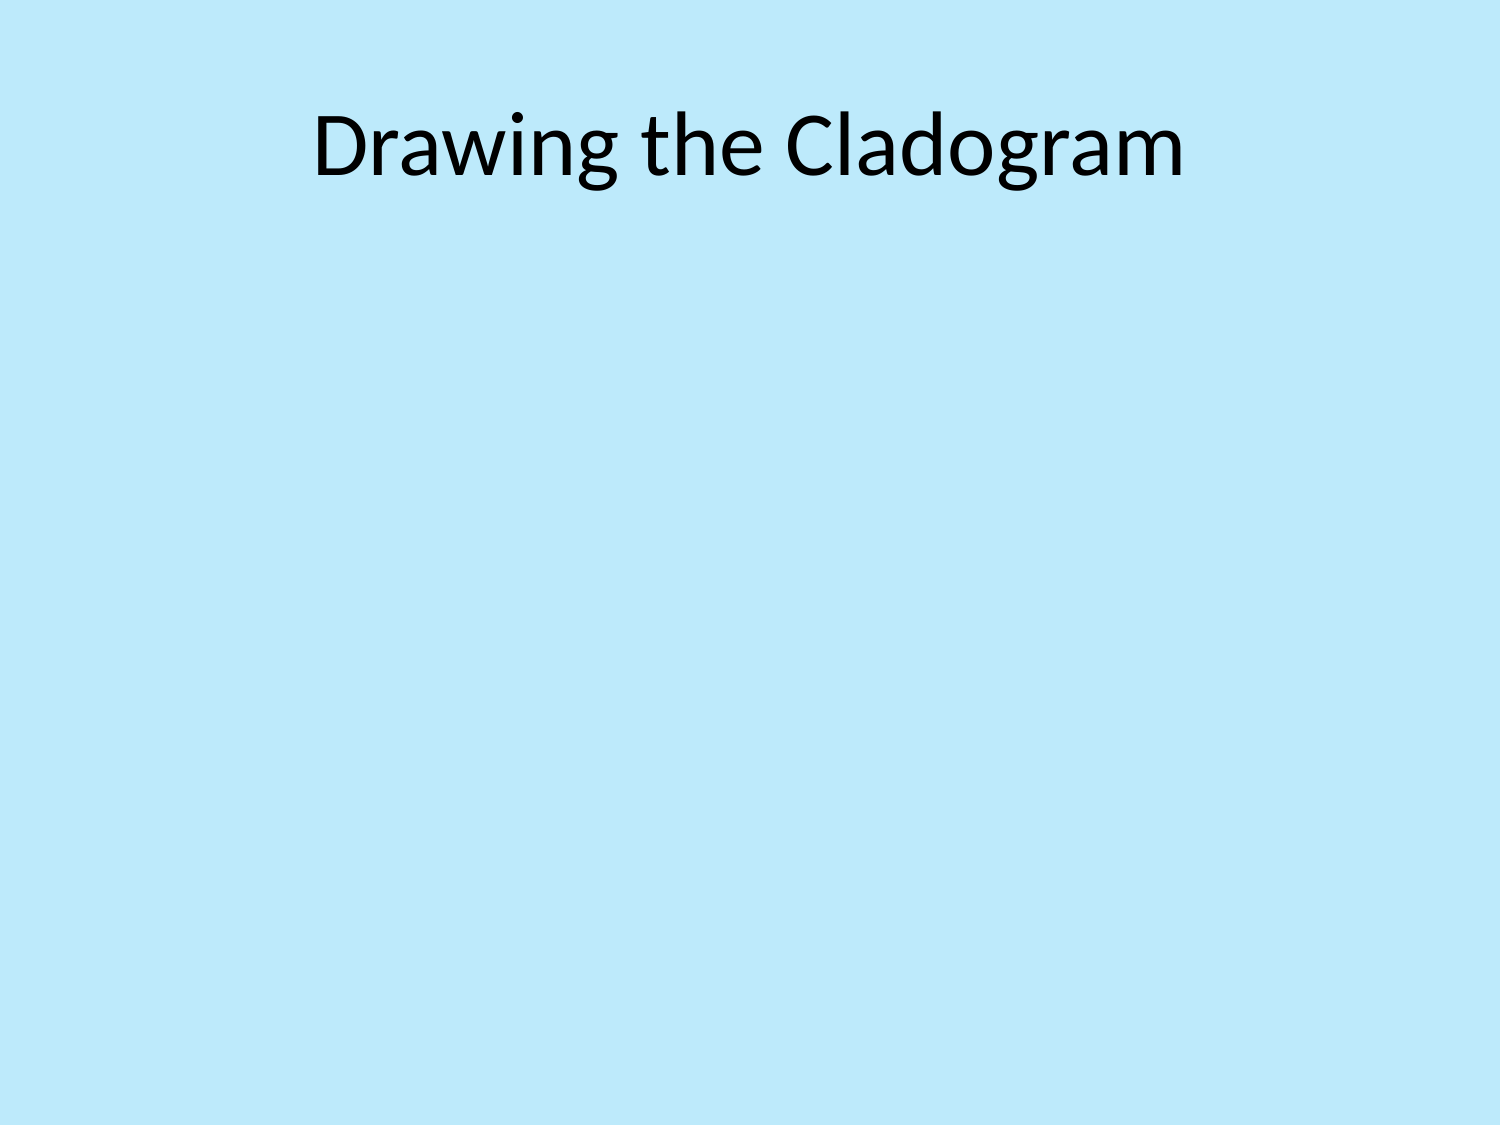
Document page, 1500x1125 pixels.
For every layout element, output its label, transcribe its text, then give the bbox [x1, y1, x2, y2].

title Drawing the Cladogram [75, 45, 1425, 233]
